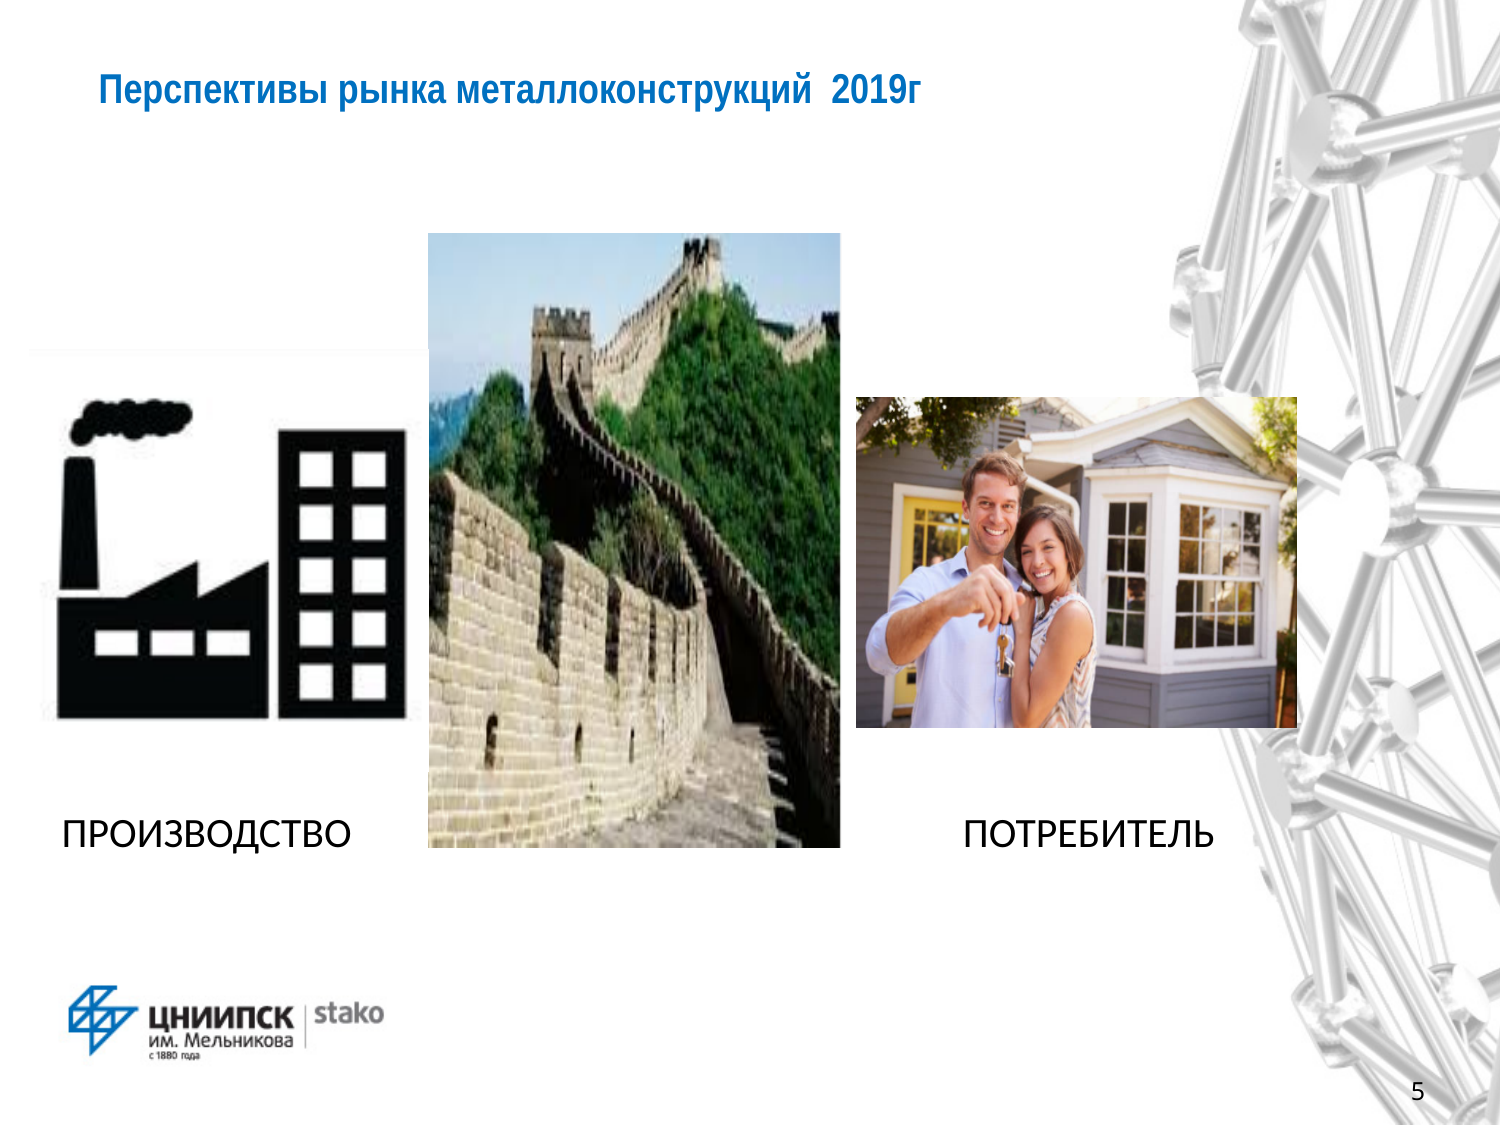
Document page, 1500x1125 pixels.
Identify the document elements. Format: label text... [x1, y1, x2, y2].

text_box ПРОИЗВОДСТВО ПОТРЕБИТЕЛЬ [46, 798, 1387, 962]
text_box [361, 1005, 518, 1077]
slide_number 5 [1299, 1052, 1425, 1113]
text_box [46, 23, 1421, 118]
text_box Перспективы рынка металлоконструкций 2019г [64, 54, 1500, 130]
text_box [171, 113, 1282, 396]
text_box [1341, 501, 1432, 577]
picture [0, 0, 1500, 1125]
text_box [689, 1029, 1421, 1104]
